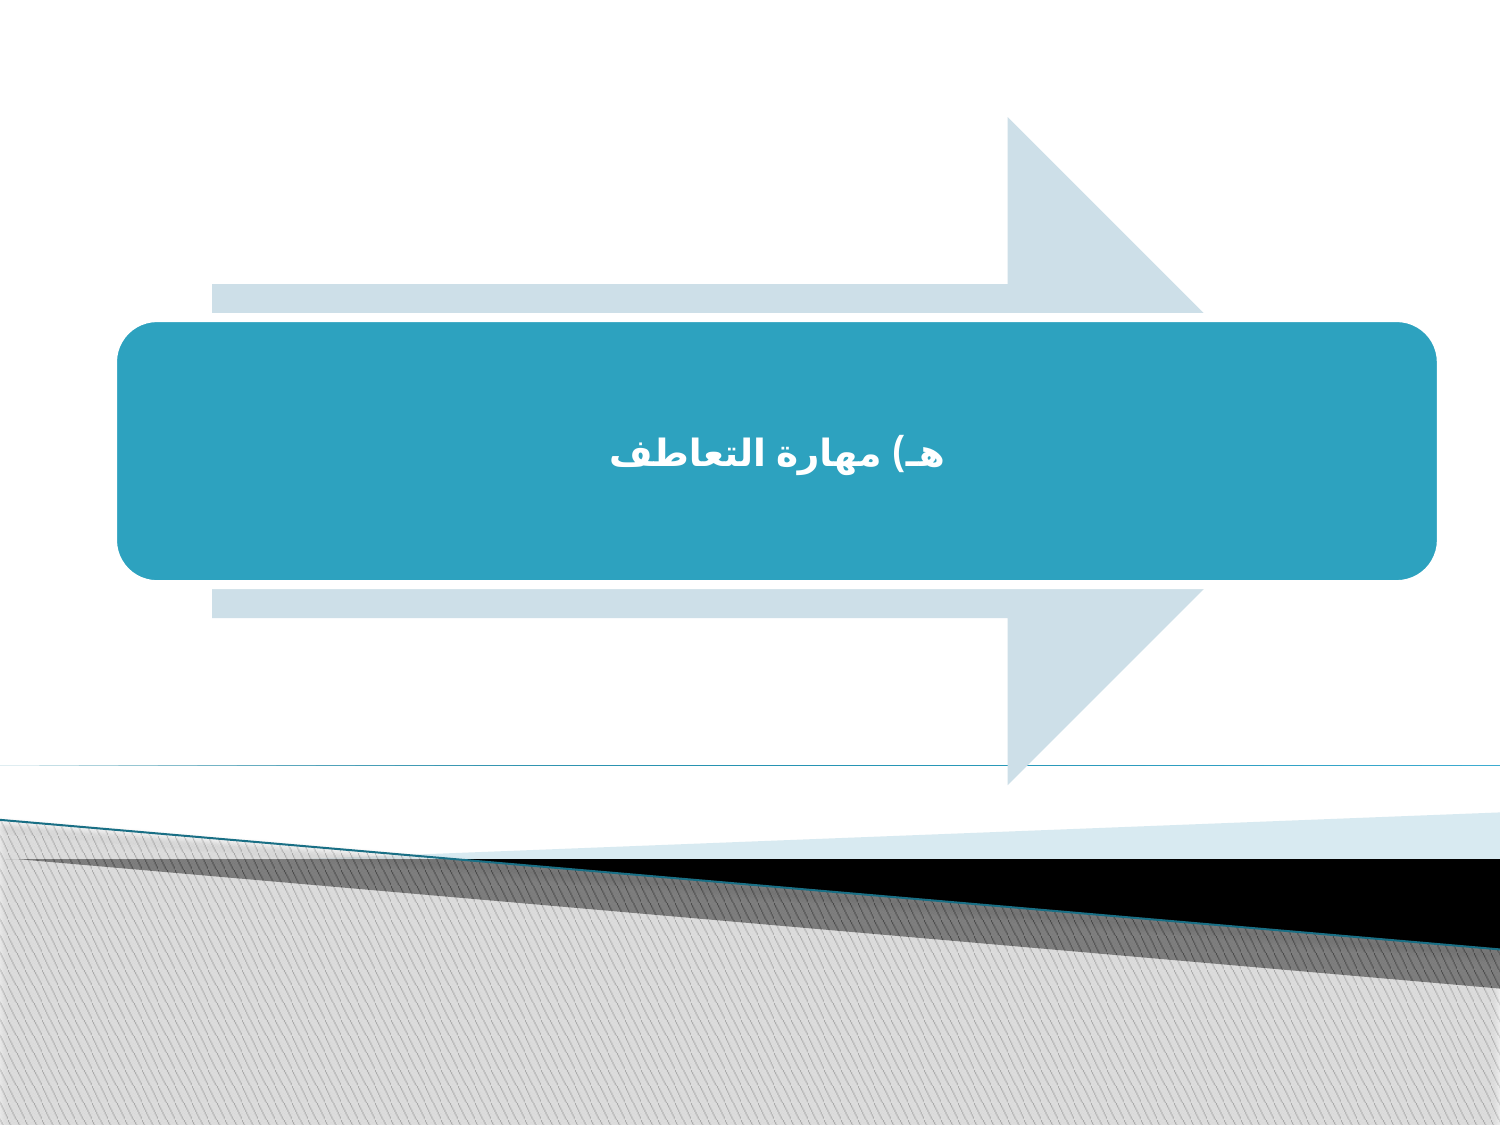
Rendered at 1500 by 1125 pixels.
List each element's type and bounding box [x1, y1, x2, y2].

picture [5, 859, 1500, 989]
text_box [112, 116, 1442, 786]
